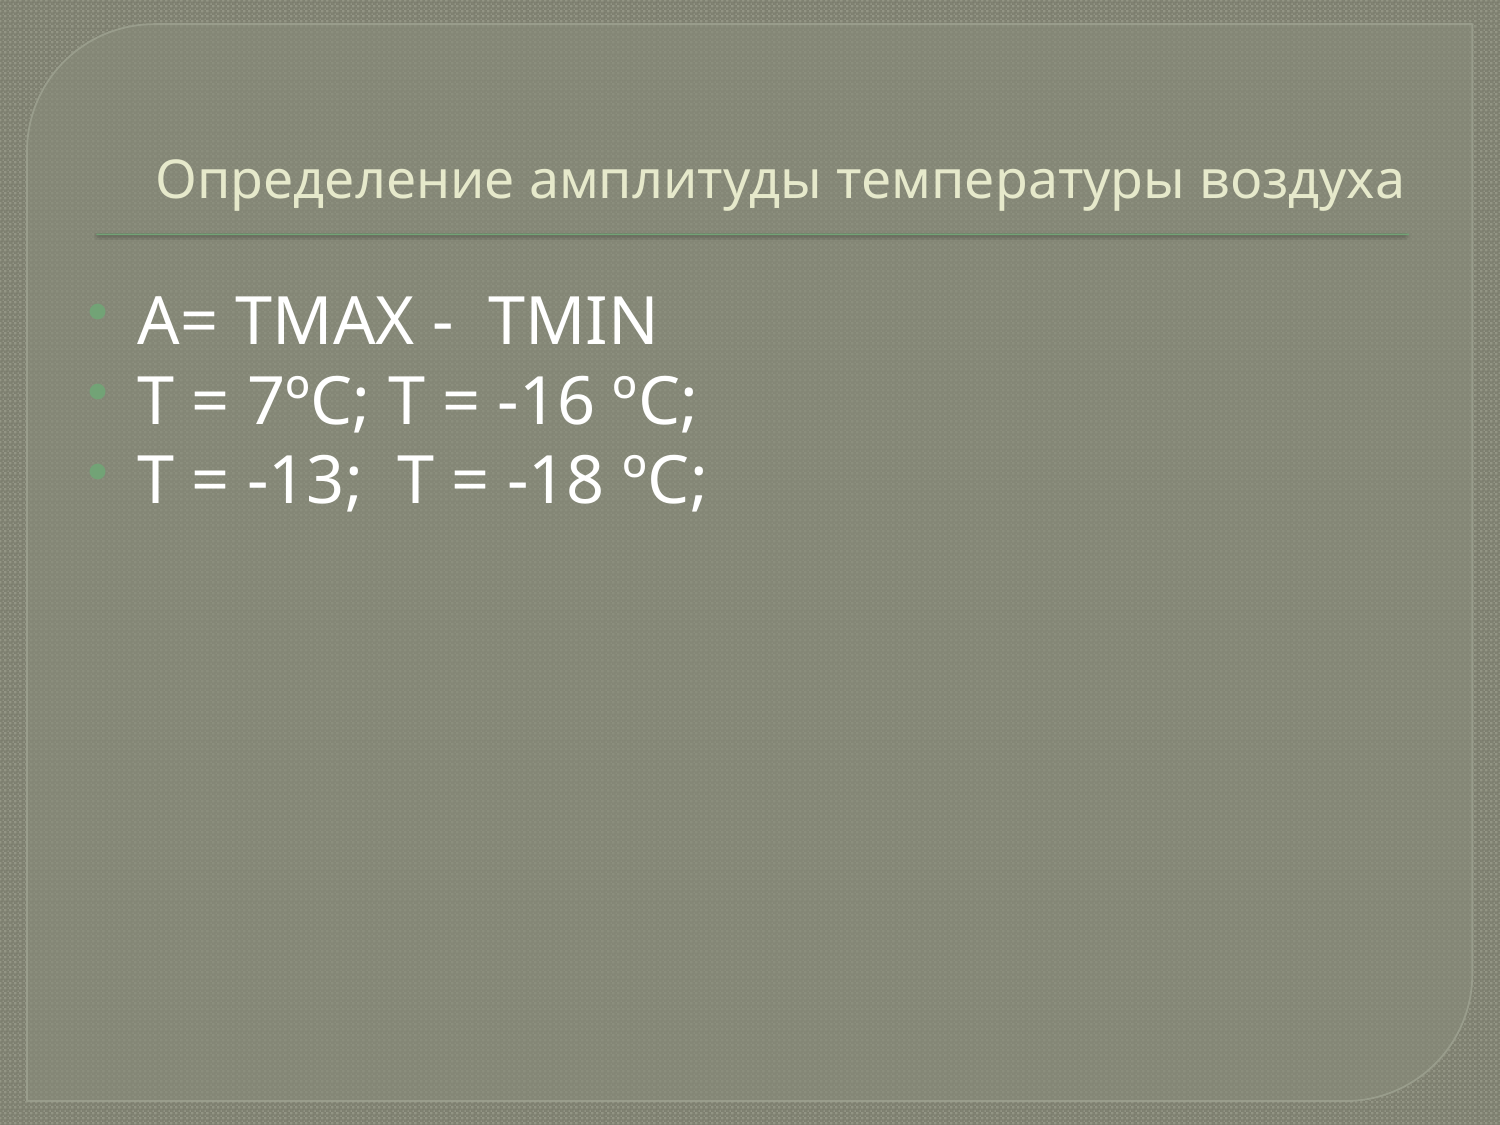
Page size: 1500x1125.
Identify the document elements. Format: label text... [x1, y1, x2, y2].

title Определение амплитуды температуры воздуха [70, 93, 1421, 282]
list А= ТMAX - ТMIN T = 7ºC; Т = -16 ºC; Т = -13; Т = -18 ºC; [75, 270, 1425, 1013]
